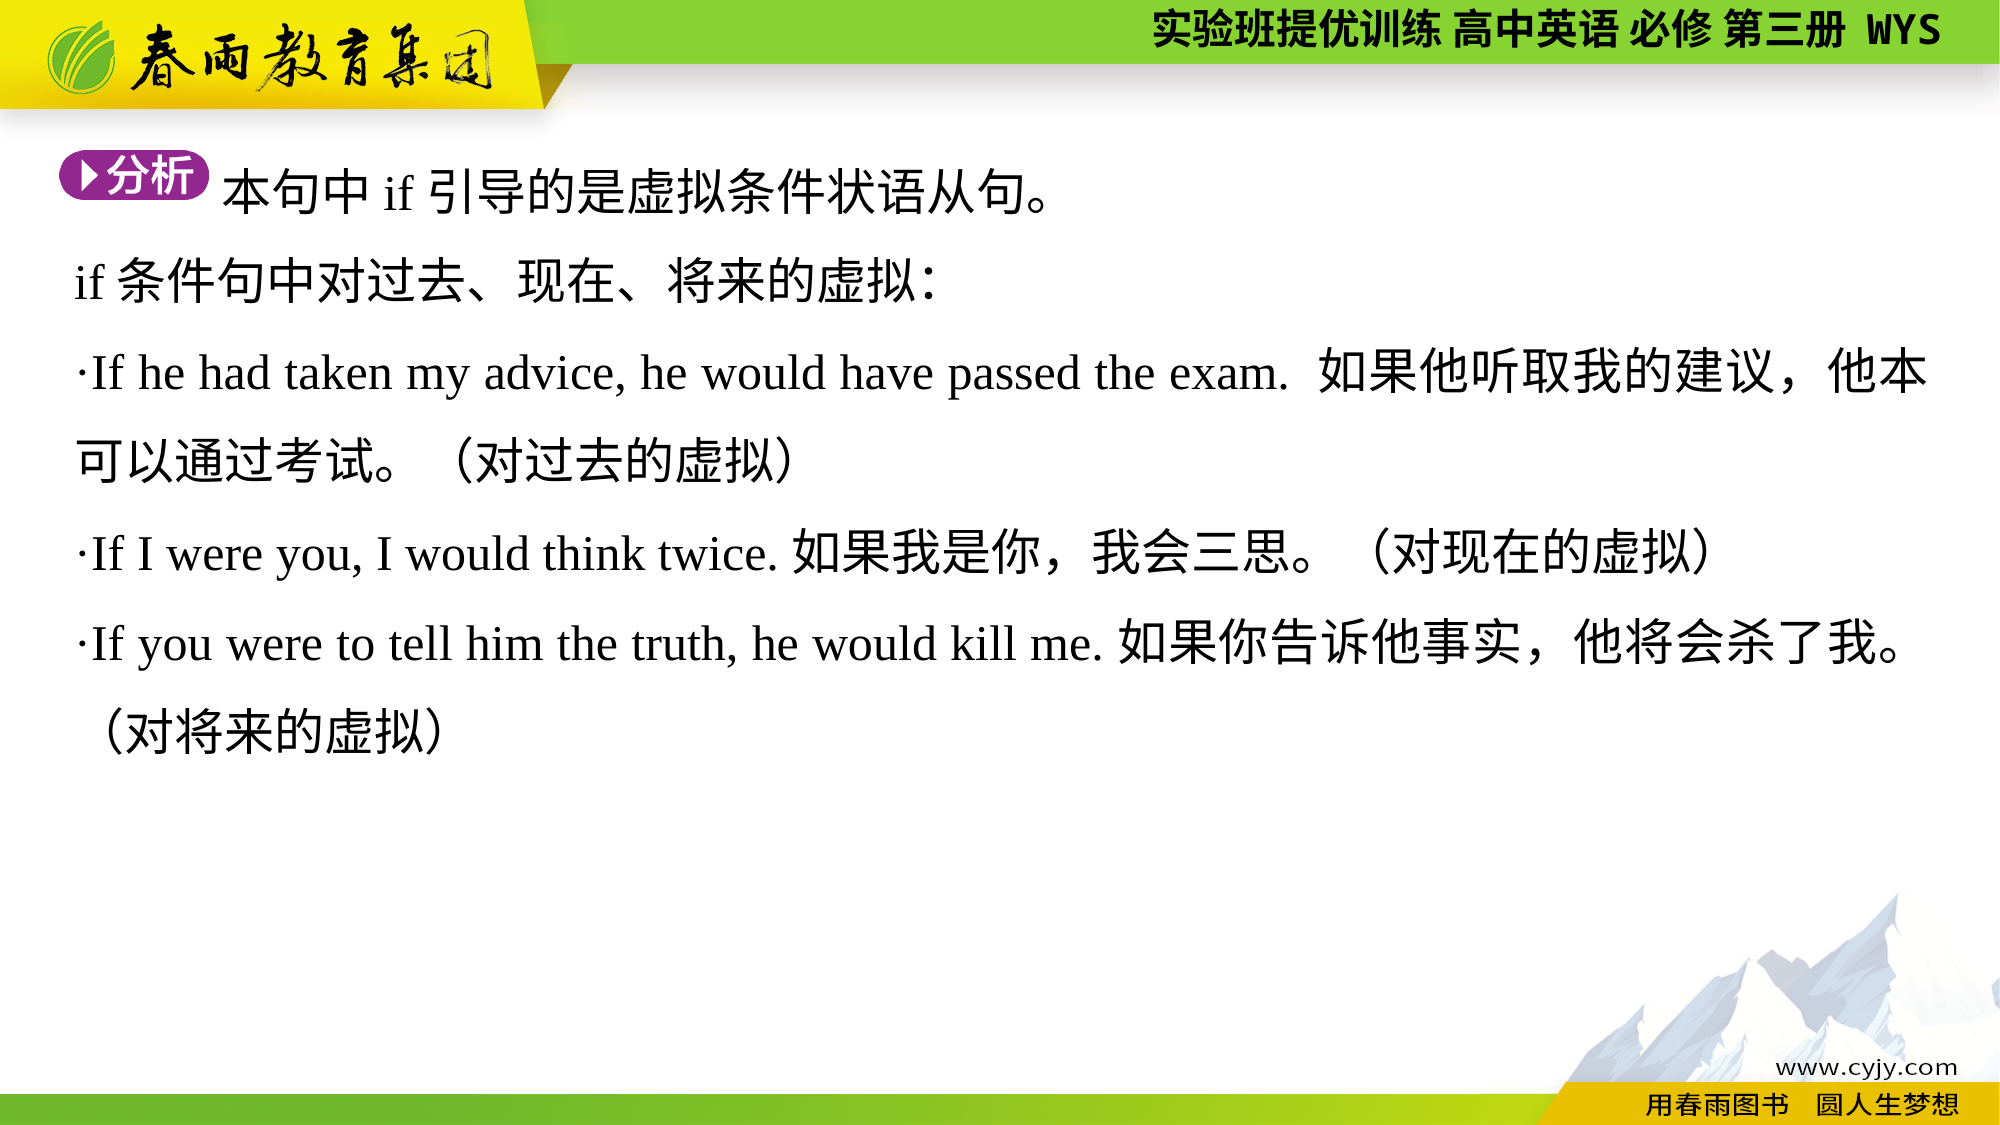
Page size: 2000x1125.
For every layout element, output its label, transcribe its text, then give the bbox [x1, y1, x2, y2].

list 本句中if引导的是虚拟条件状语从句。 if条件句中对过去、现在、将来的虚拟： ·If he had taken my advice, he would have passed the exam. 如果他听取我的建议，他本可以通过考试。（对过去的虚拟） ·If I were you, I would think twice.如果我是你，我会三思。（对现在的虚拟） ·If you were to tell him the truth, he would kill me.如果你告诉他事实，他将会杀了我。（对将来的虚拟） [59, 122, 1944, 763]
picture [0, 0, 2000, 1125]
